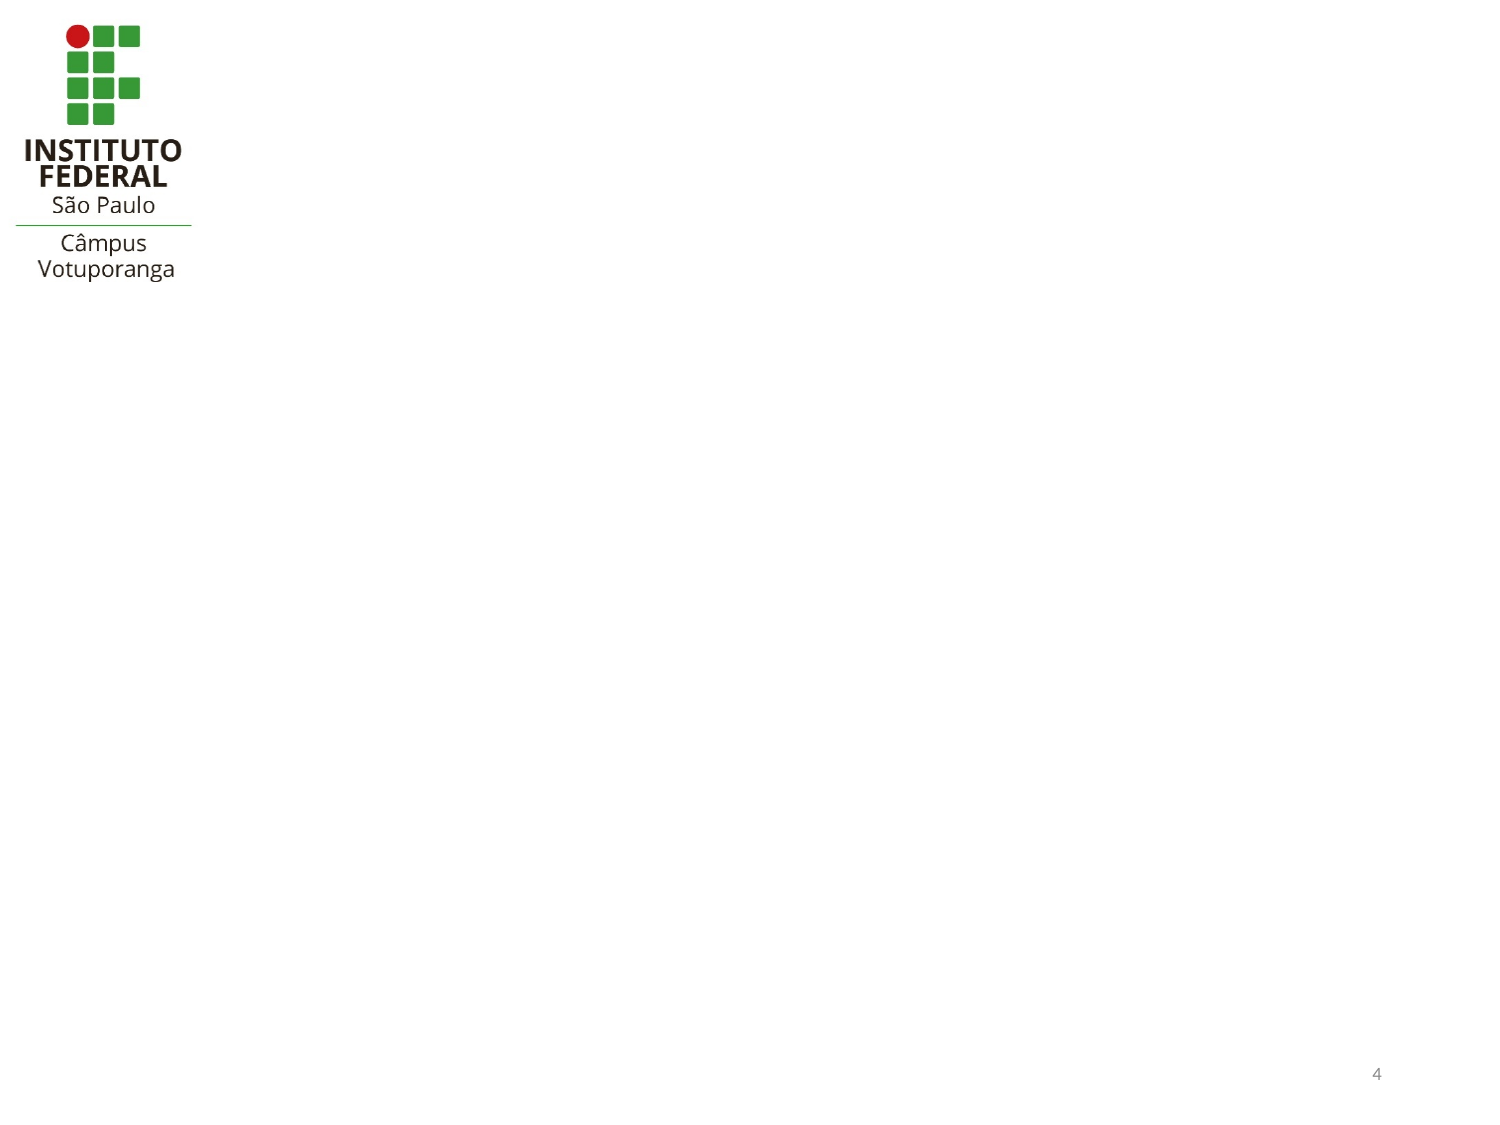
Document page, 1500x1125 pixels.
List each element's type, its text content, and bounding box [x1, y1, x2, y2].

slide_number 4 [1059, 1042, 1397, 1103]
picture [8, 16, 198, 289]
